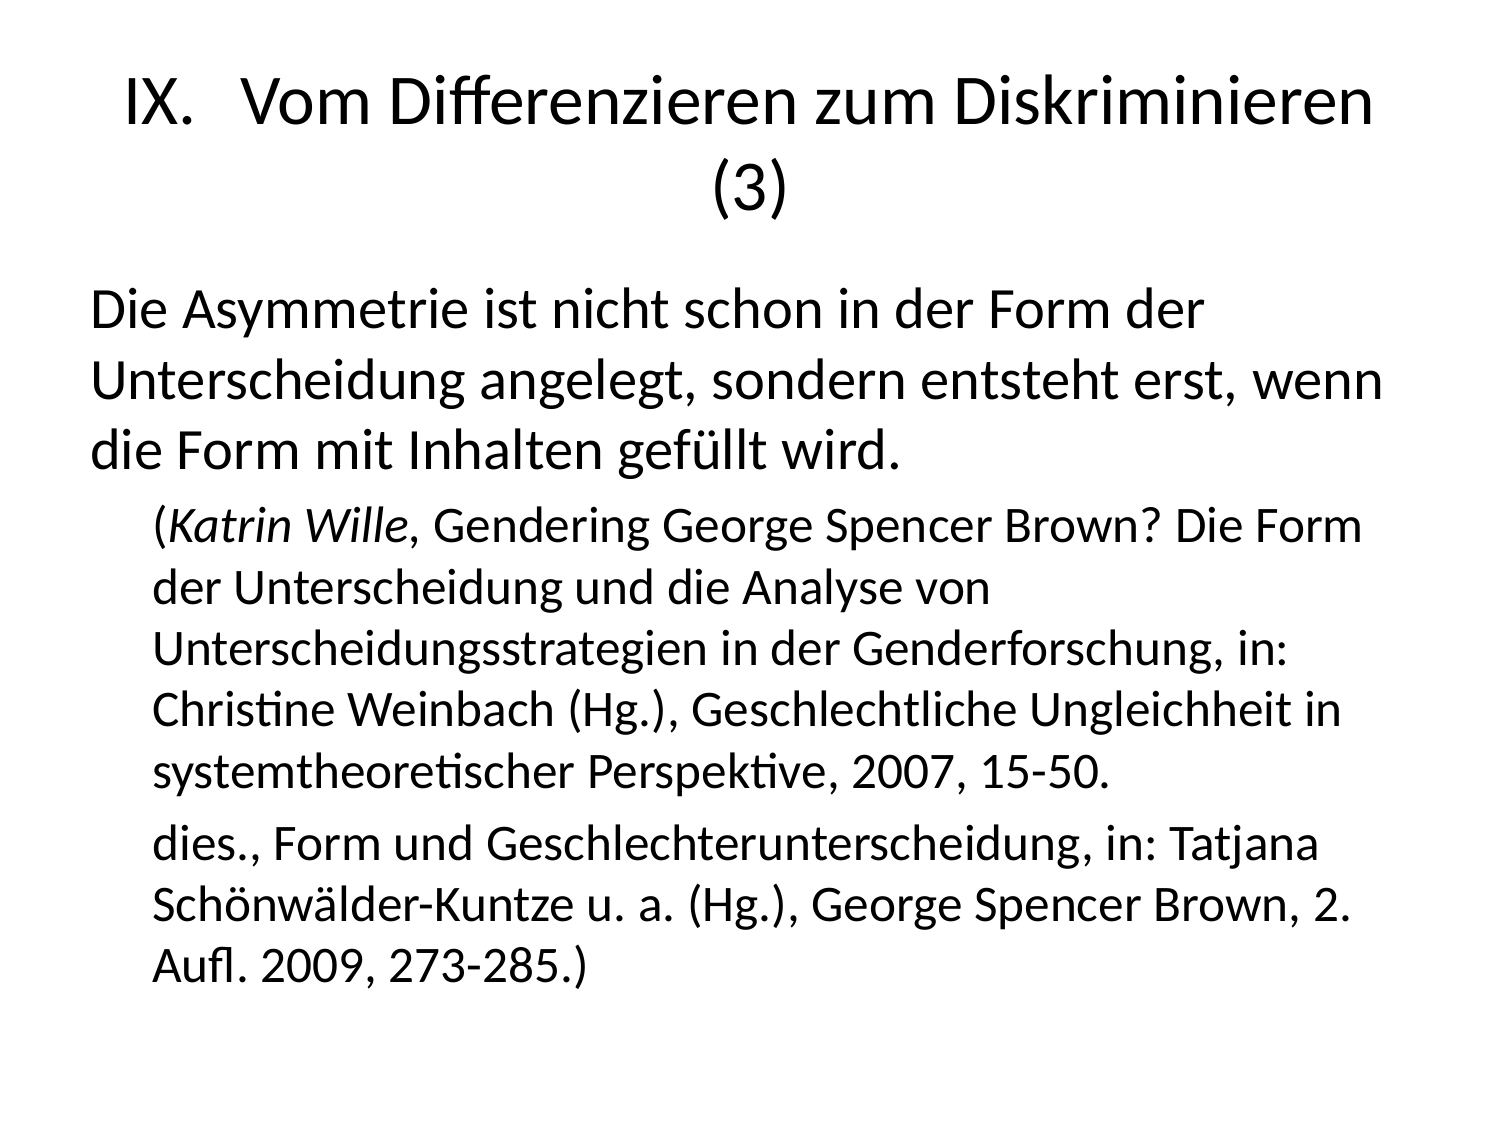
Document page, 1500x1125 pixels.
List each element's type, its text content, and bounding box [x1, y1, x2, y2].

list Die Asymmetrie ist nicht schon in der Form der Unterscheidung angelegt, sondern entsteht erst, wenn die Form mit Inhalten gefüllt wird. (Katrin Wille, Gendering George Spencer Brown? Die Form der Unterscheidung und die Analyse von Unterscheidungsstrategien in der Genderforschung, in: Christine Weinbach (Hg.), Geschlechtliche Ungleichheit in systemtheoretischer Perspektive, 2007, 15-50. dies., Form und Geschlechterunterscheidung, in: Tatjana Schönwälder-Kuntze u. a. (Hg.), George Spencer Brown, 2. Aufl. 2009, 273-285.) [75, 262, 1425, 1005]
title IX. Vom Differenzieren zum Diskriminieren (3) [75, 45, 1425, 233]
